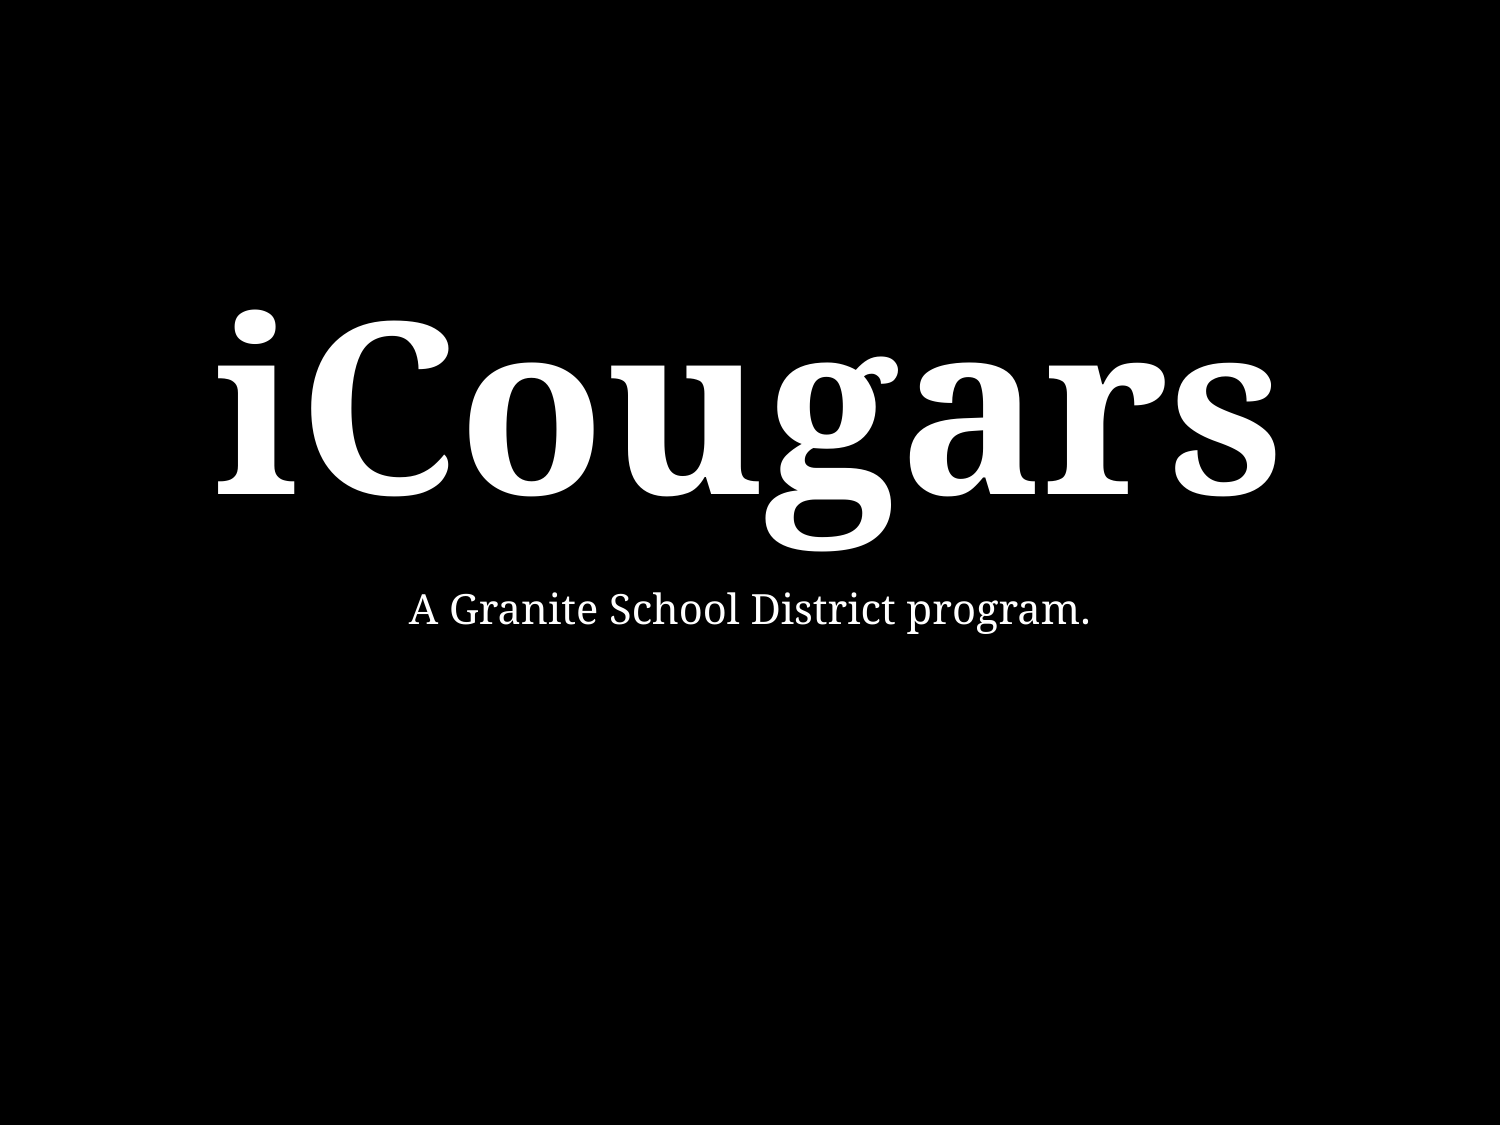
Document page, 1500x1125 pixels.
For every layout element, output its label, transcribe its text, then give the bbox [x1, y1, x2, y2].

title iCougars [75, 199, 1425, 550]
subtitle A Granite School District program. [75, 575, 1425, 768]
